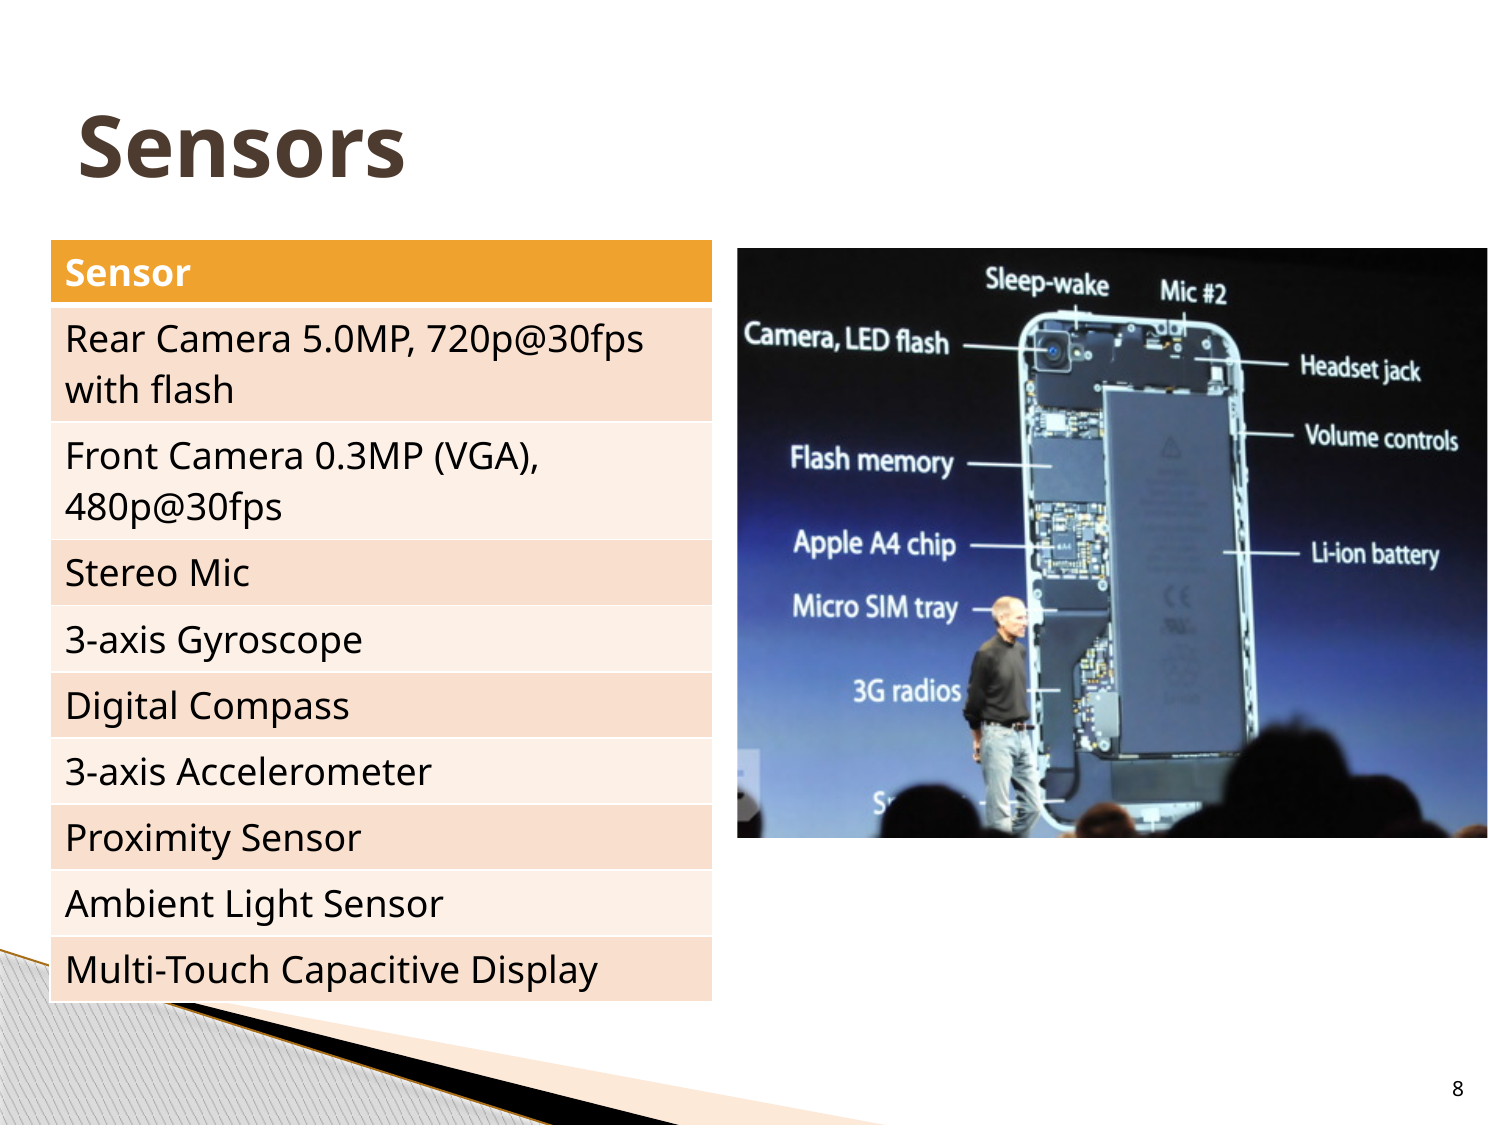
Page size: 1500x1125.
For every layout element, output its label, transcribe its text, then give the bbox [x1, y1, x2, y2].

table_cell Digital Compass [51, 673, 712, 737]
table_cell Multi-Touch Capacitive Display [51, 937, 712, 1001]
table_cell Rear Camera 5.0MP, 720p@30fps with flash [51, 308, 712, 421]
table_cell 3-axis Gyroscope [51, 606, 712, 671]
table_cell Proximity Sensor [51, 805, 712, 869]
table_cell Front Camera 0.3MP (VGA), 480p@30fps [51, 423, 712, 539]
table_cell Stereo Mic [51, 540, 712, 605]
picture [737, 248, 1488, 838]
table_header Sensor [51, 240, 712, 302]
slide_number 8 [1418, 1051, 1479, 1112]
title Sensors [62, 50, 1413, 238]
table_cell 3-axis Accelerometer [51, 739, 712, 803]
table_cell Ambient Light Sensor [51, 871, 712, 935]
